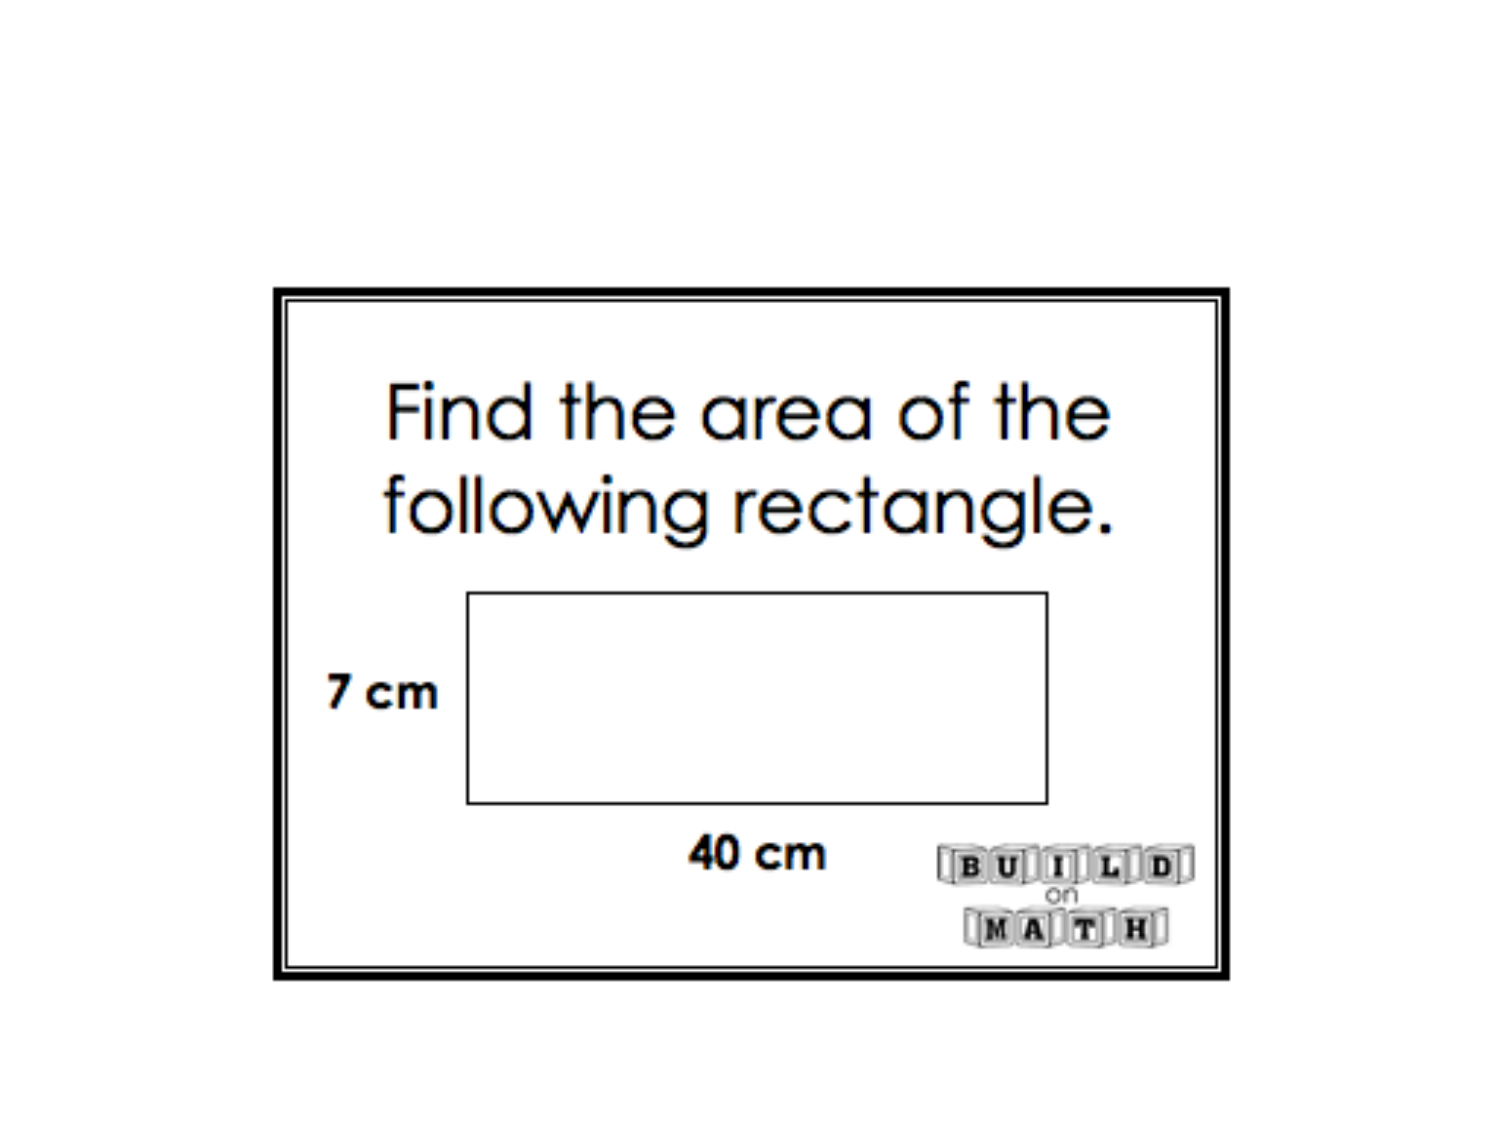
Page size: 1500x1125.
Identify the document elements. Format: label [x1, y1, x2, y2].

list [74, 262, 1426, 1006]
